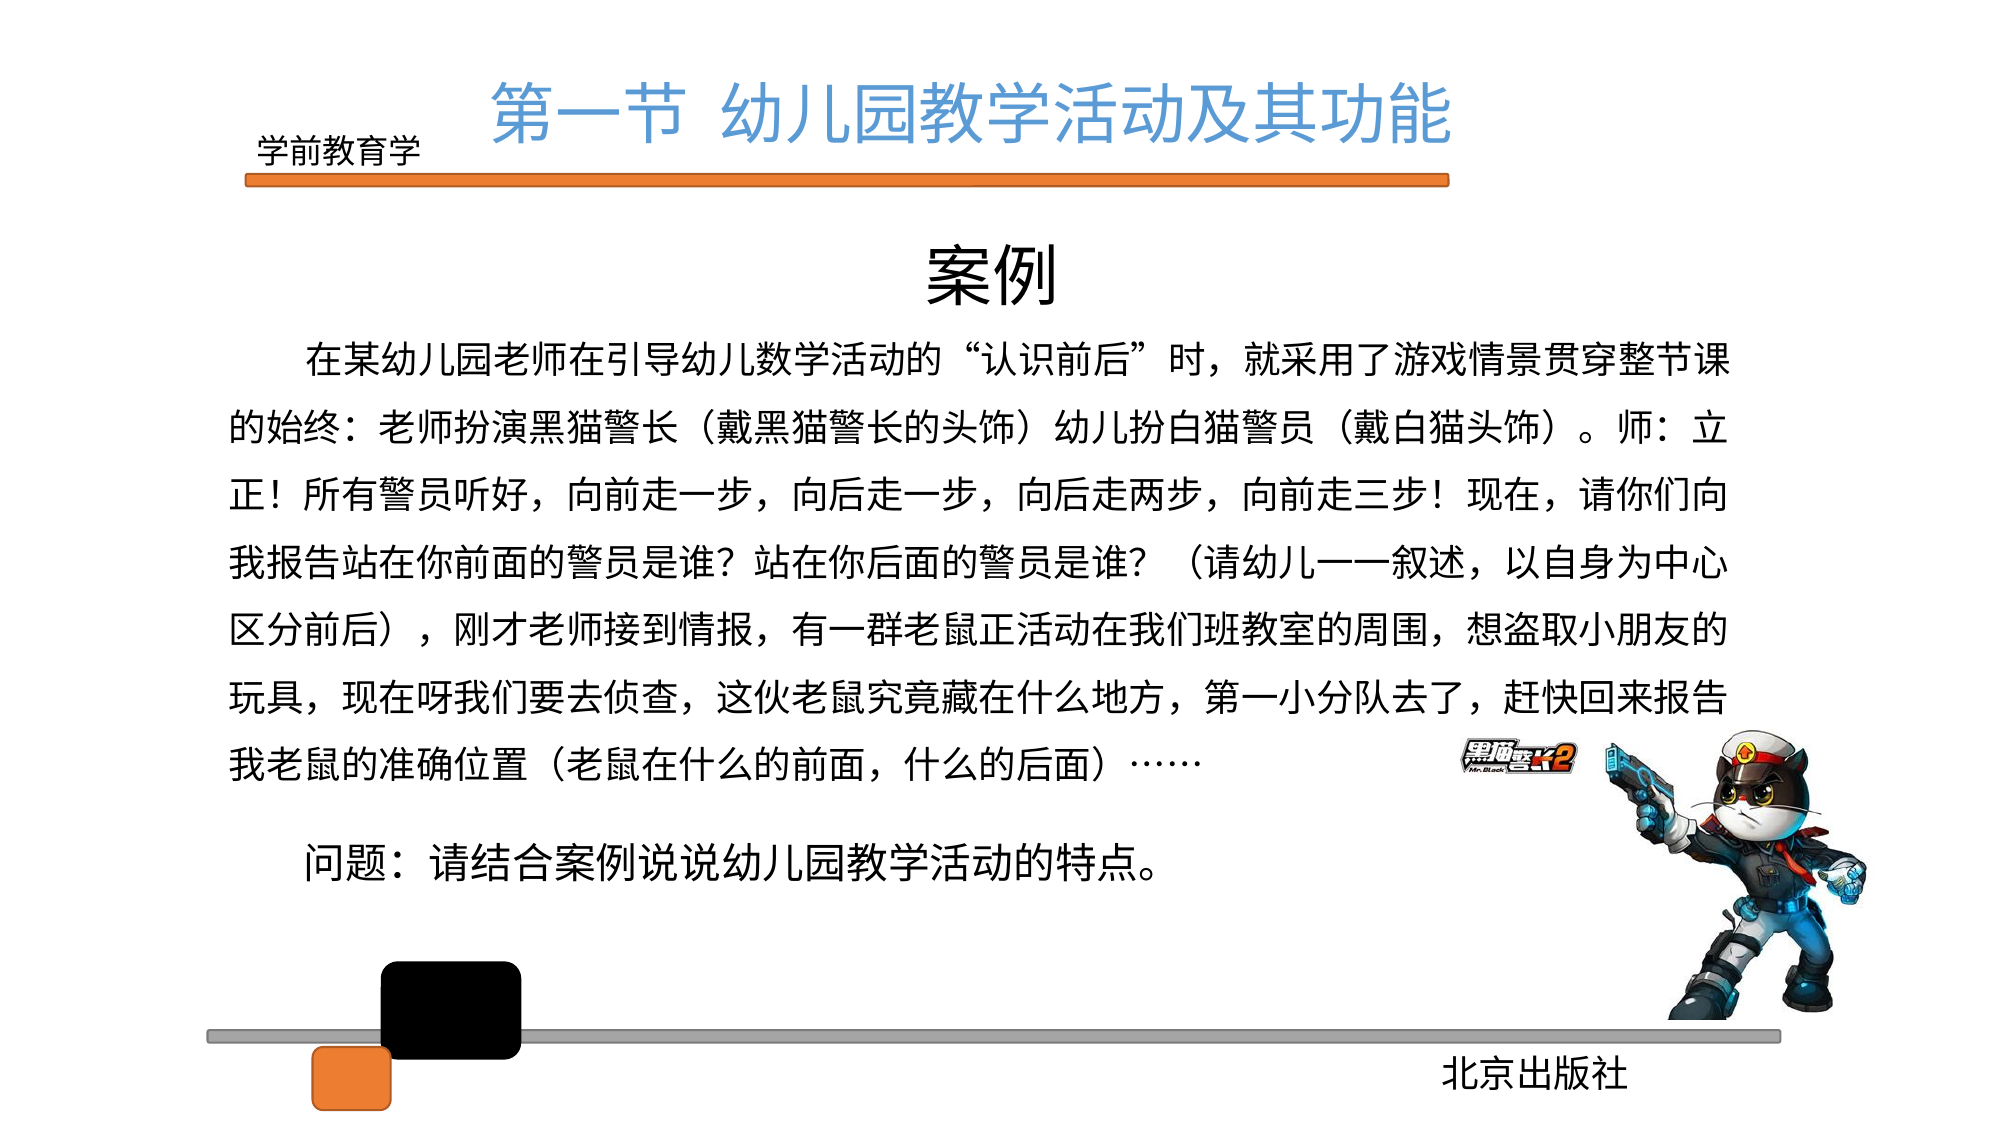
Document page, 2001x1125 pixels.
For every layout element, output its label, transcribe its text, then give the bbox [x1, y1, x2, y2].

picture [1445, 729, 1911, 1020]
text_box 第一节 幼儿园教学活动及其功能 [474, 64, 1469, 160]
text_box 案例 在某幼儿园老师在引导幼儿数学活动的“认识前后”时，就采用了游戏情景贯穿整节课的始终：老师扮演黑猫警长（戴黑猫警长的头饰）幼儿扮白猫警员（戴白猫头饰）。师：立正！所有警员听好，向前走一步，向后走一步，向后走两步，向前走三步！现在，请你们向我报告站在你前面的警员是谁？站在你后面的警员是谁？（请幼儿一一叙述，以自身为中心区分前后），刚才老师接到情报，有一群老鼠正活动在我们班教室的周围，想盗取小朋友的玩具，现在呀我们要去侦查，这伙老鼠究竟藏在什么地方，第一小分队去了，赶快回来报告我老鼠的准确位置（老鼠在什么的前面，什么的后面）…… 问题：请结合案例说说幼儿园教学活动的特点。 [214, 186, 1771, 969]
